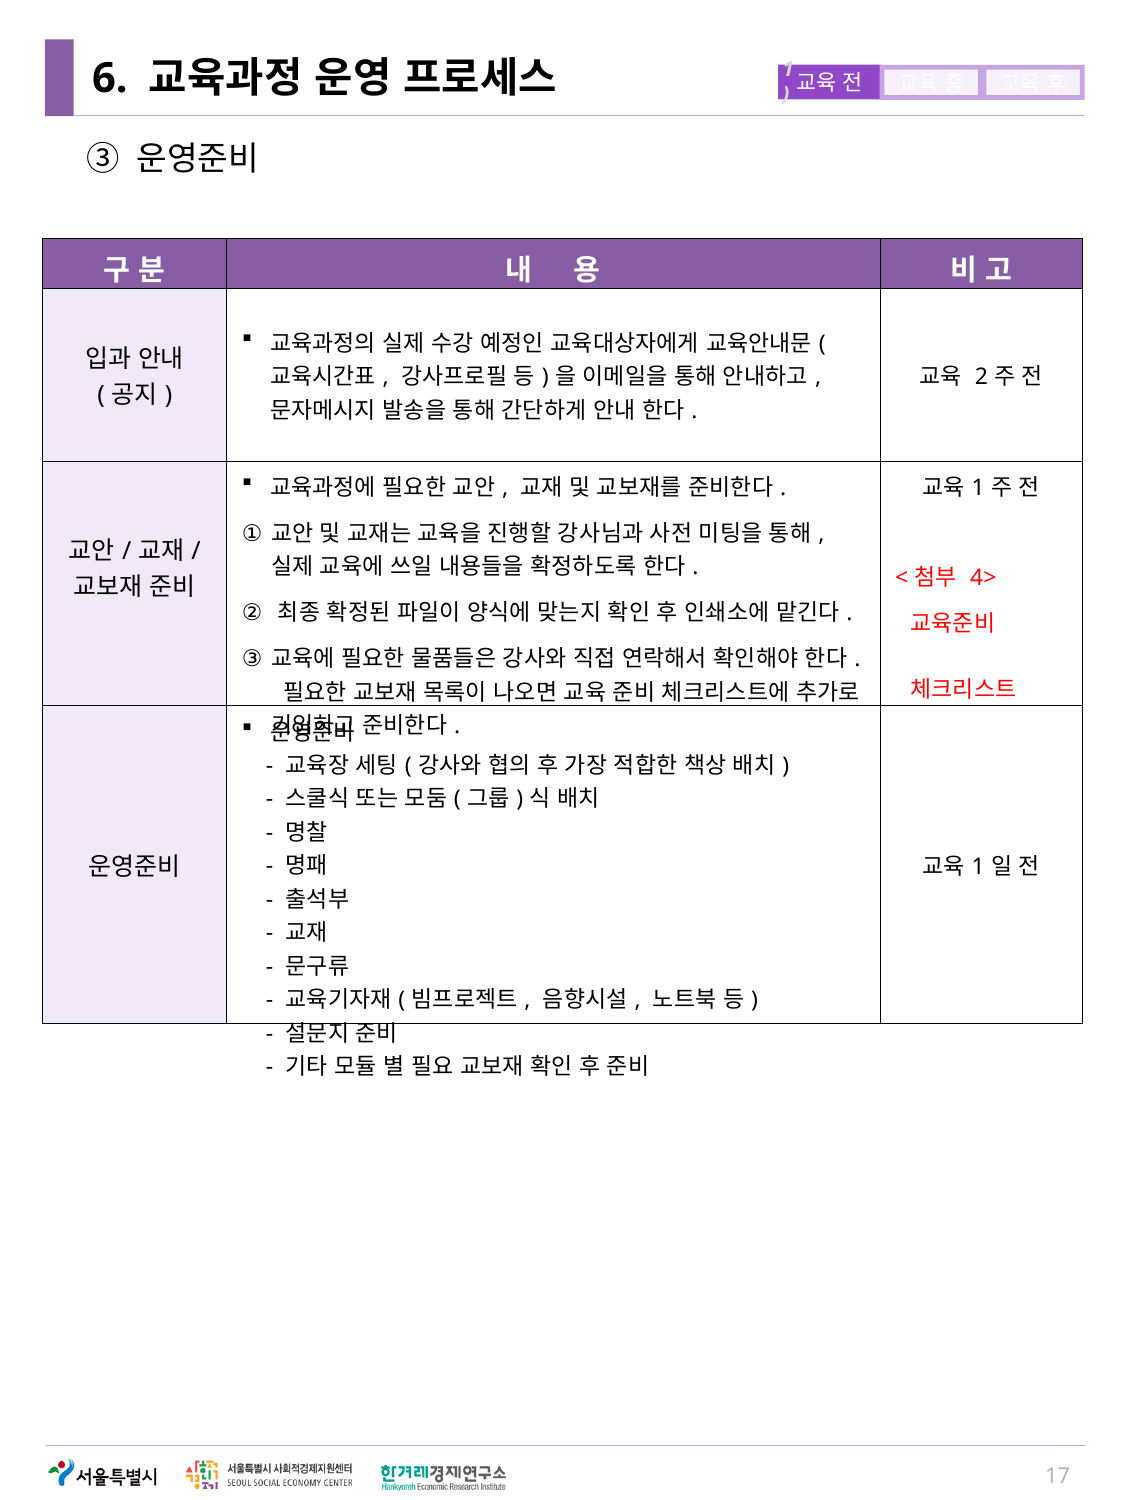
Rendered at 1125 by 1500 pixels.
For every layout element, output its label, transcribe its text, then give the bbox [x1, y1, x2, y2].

picture [381, 1465, 506, 1491]
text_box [780, 55, 1083, 98]
picture [48, 1457, 157, 1486]
table_header 내 용 [227, 239, 880, 288]
table_cell 교안/교재/ 교보재 준비 [43, 462, 226, 705]
table_cell 교육과정의 실제 수강 예정인 교육대상자에게 교육안내문(교육시간표, 강사프로필 등)을 이메일을 통해 안내하고, 문자메시지 발송을 통해 간단하게 안내 한다. [227, 289, 880, 461]
slide_number 17 [832, 1436, 1086, 1500]
picture [178, 1451, 360, 1499]
table_cell 운영준비 [43, 706, 226, 1023]
table_cell 교육과정에 필요한 교안, 교재 및 교보재를 준비한다. 교안 및 교재는 교육을 진행할 강사님과 사전 미팅을 통해, 실제 교육에 쓰일 내용들을 확정하도록 한다. 최종 확정된 파일이 양식에 맞는지 확인 후 인쇄소에 맡긴다. 교육에 필요한 물품들은 강사와 직접 연락해서 확인해야 한다. 필요한 교보재 목록이 나오면 교육 준비 체크리스트에 추가로 기입하고 준비한다. [227, 462, 880, 705]
table_header 비 고 [881, 239, 1082, 288]
table_cell 입과 안내 (공지) [43, 289, 226, 461]
title 6. 교육과정 운영 프로세스 [77, 49, 1034, 110]
table_cell 운영준비 - 교육장 세팅(강사와 협의 후 가장 적합한 책상 배치) - 스쿨식 또는 모둠(그룹)식 배치 - 명찰 - 명패 - 출석부 - 교재 - 문구류 - 교육기자재(빔프로젝트, 음향시설, 노트북 등) - 설문지 준비 - 기타 모듈 별 필요 교보재 확인 후 준비 [227, 706, 880, 1023]
table_cell 교육 2주 전 [881, 289, 1082, 461]
table_header 구 분 [43, 239, 226, 288]
text_box ③ 운영준비 [71, 130, 274, 185]
table_cell 교육1주 전 <첨부 4> 교육준비 체크리스트 [881, 462, 1082, 705]
table_cell 교육1일 전 [881, 706, 1082, 1023]
